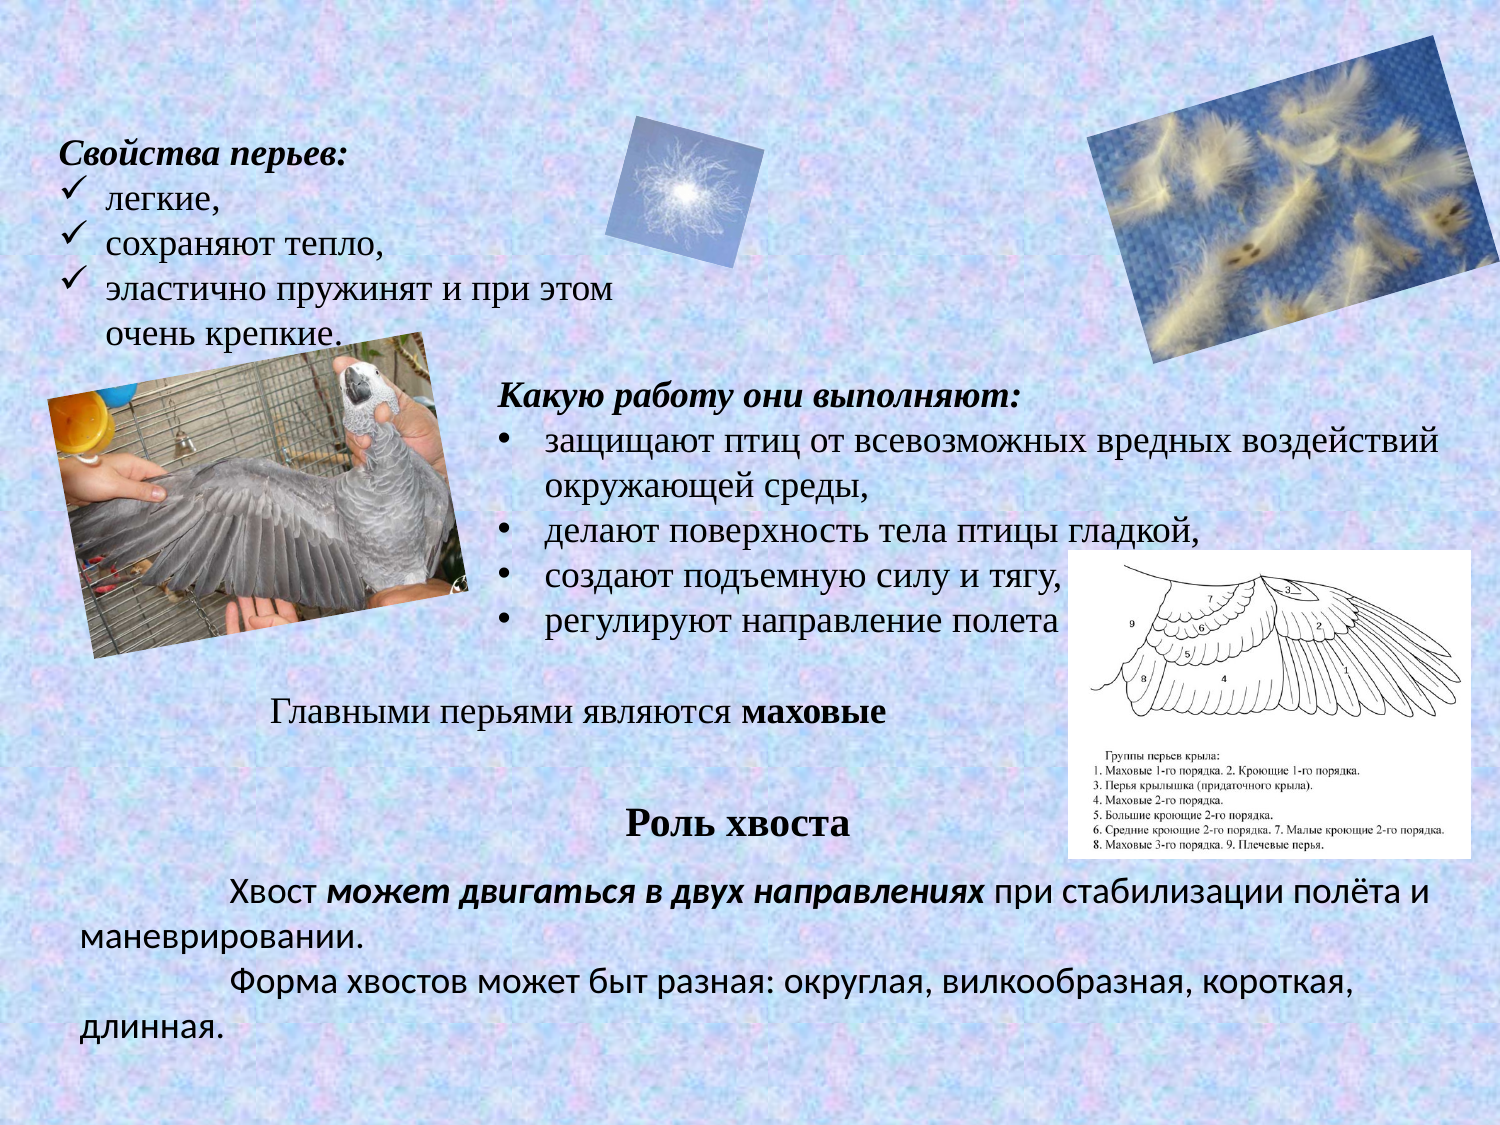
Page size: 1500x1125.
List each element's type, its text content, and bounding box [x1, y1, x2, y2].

text_box Свойства перьев: легкие, сохраняют тепло, эластично пружинят и при этом очень крепкие. [43, 120, 670, 361]
title [76, 30, 1427, 219]
picture [0, 0, 1500, 1125]
text_box Главными перьями являются маховые [255, 679, 1063, 739]
text_box Роль хвоста [513, 777, 963, 858]
text_box Хвост может двигаться в двух направлениях при стабилизации полёта и маневрировании. Форма хвостов может быт разная: округлая, вилкообразная, короткая, длинная. [64, 858, 1471, 1054]
text_box Какую работу они выполняют: защищают птиц от всевозможных вредных воздействий окружающей среды, делают поверхность тела птицы гладкой, создают подъемную силу и тягу, регулируют направление полета [483, 362, 1499, 648]
